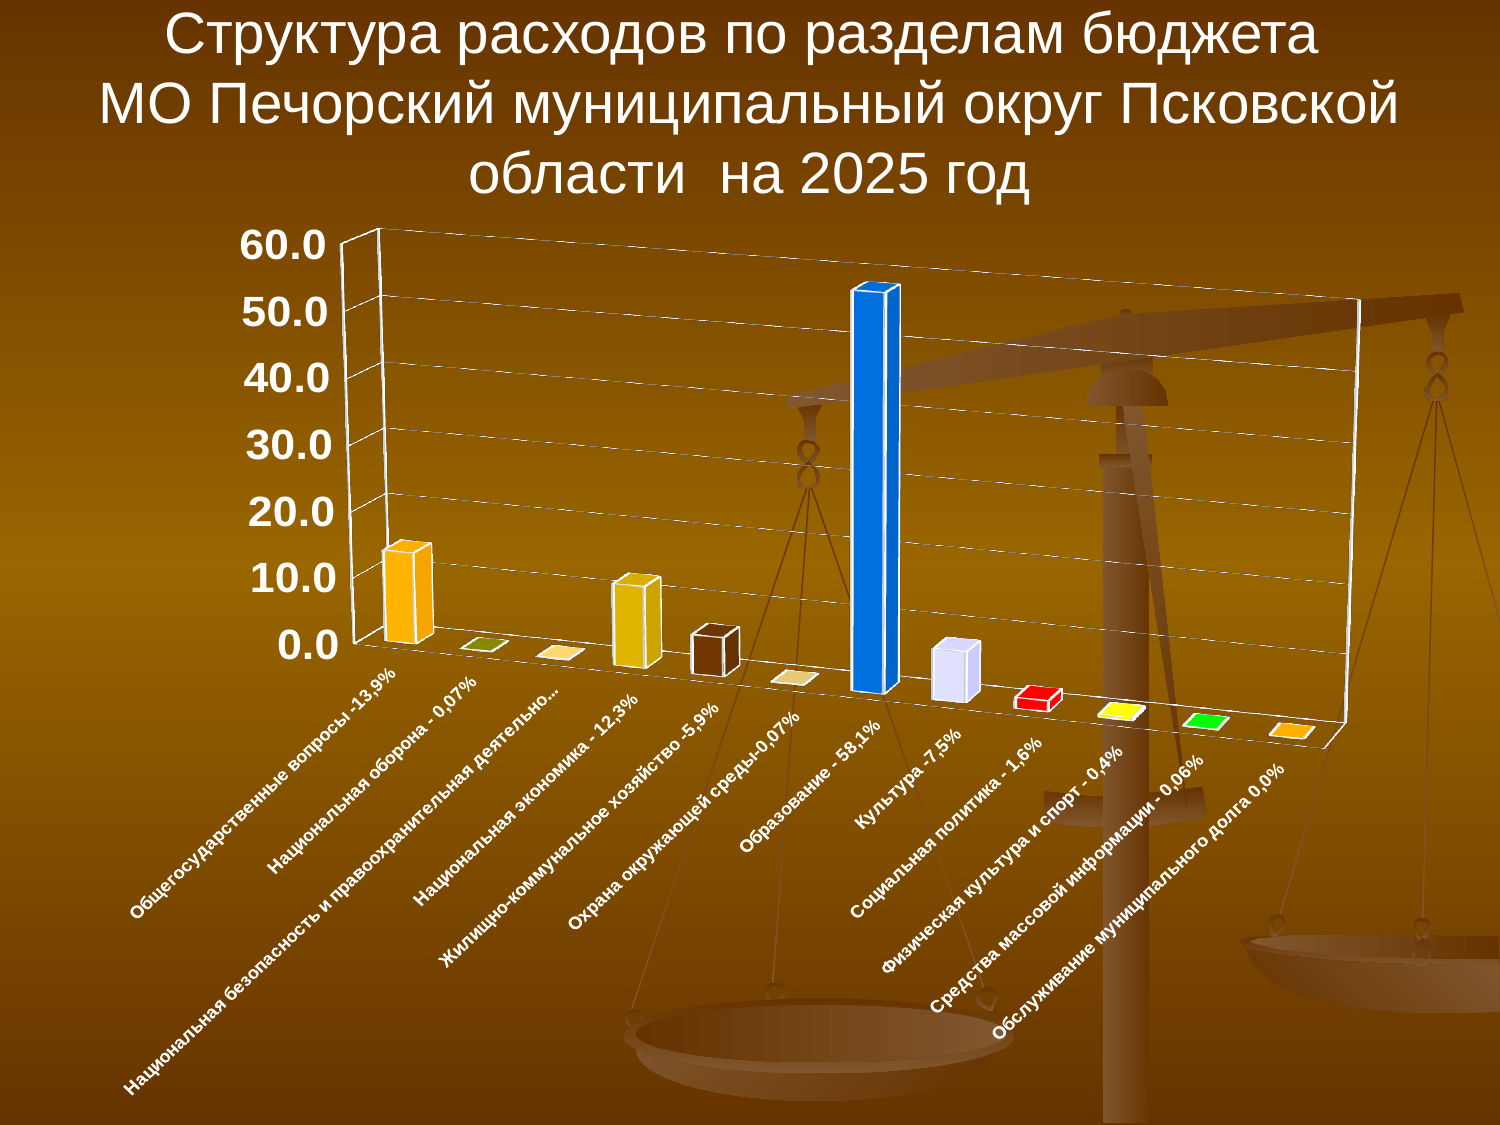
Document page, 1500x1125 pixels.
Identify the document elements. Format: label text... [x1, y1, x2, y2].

title Структура расходов по разделам бюджета МО Печорский муниципальный округ Псковской области на 2025 год [74, 0, 1426, 201]
chart [24, 203, 1476, 1100]
